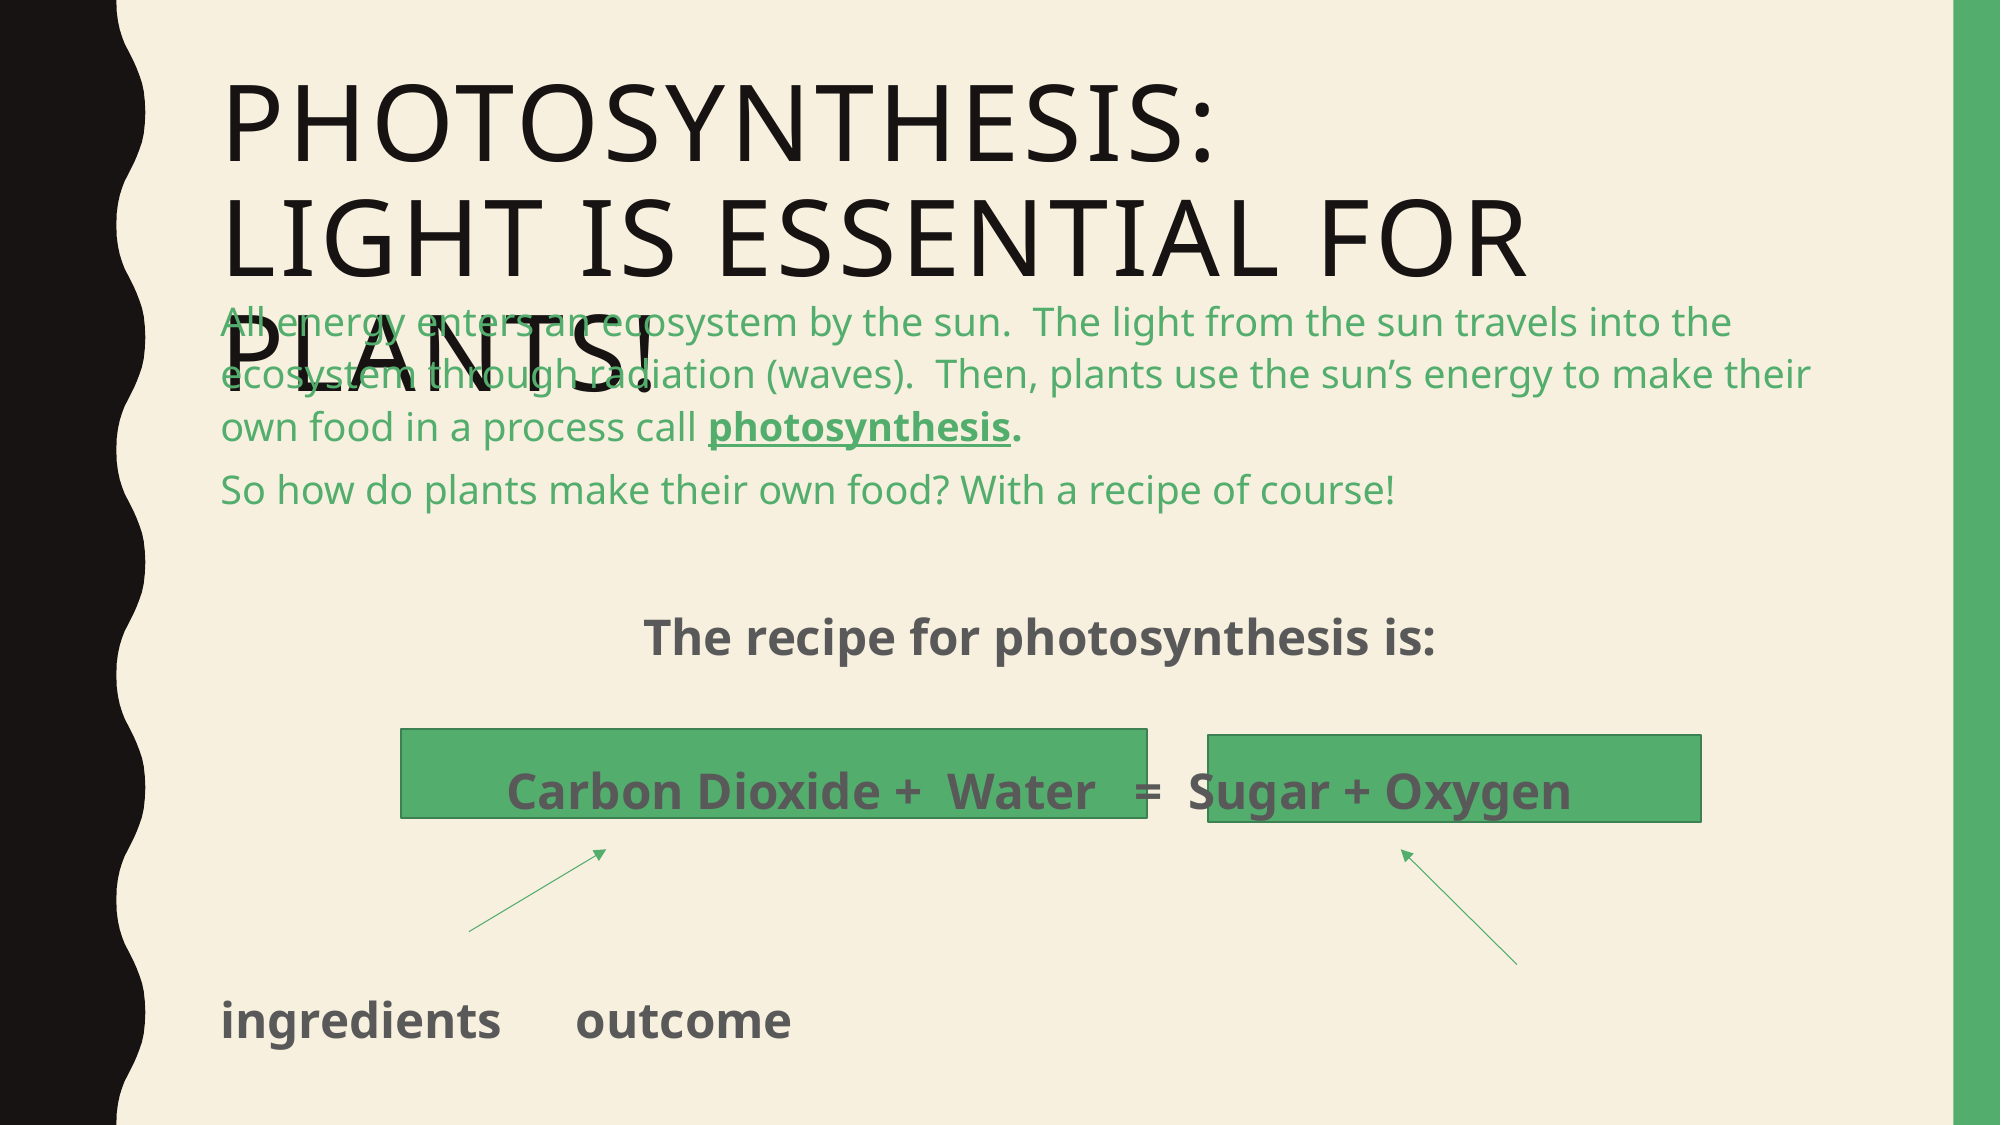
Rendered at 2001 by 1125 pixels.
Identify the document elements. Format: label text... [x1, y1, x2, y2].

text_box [468, 849, 607, 932]
title Photosynthesis: Light is essential for plants! [205, 62, 1875, 285]
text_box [1400, 849, 1517, 965]
list All energy enters an ecosystem by the sun. The light from the sun travels into the ecosystem through radiation (waves). Then, plants use the sun’s energy to make their own food in a process call photosynthesis. So how do plants make their own food? With a recipe of course! The recipe for photosynthesis is: Carbon Dioxide + Water = Sugar + Oxygen ingredients outcome [205, 285, 1875, 1057]
